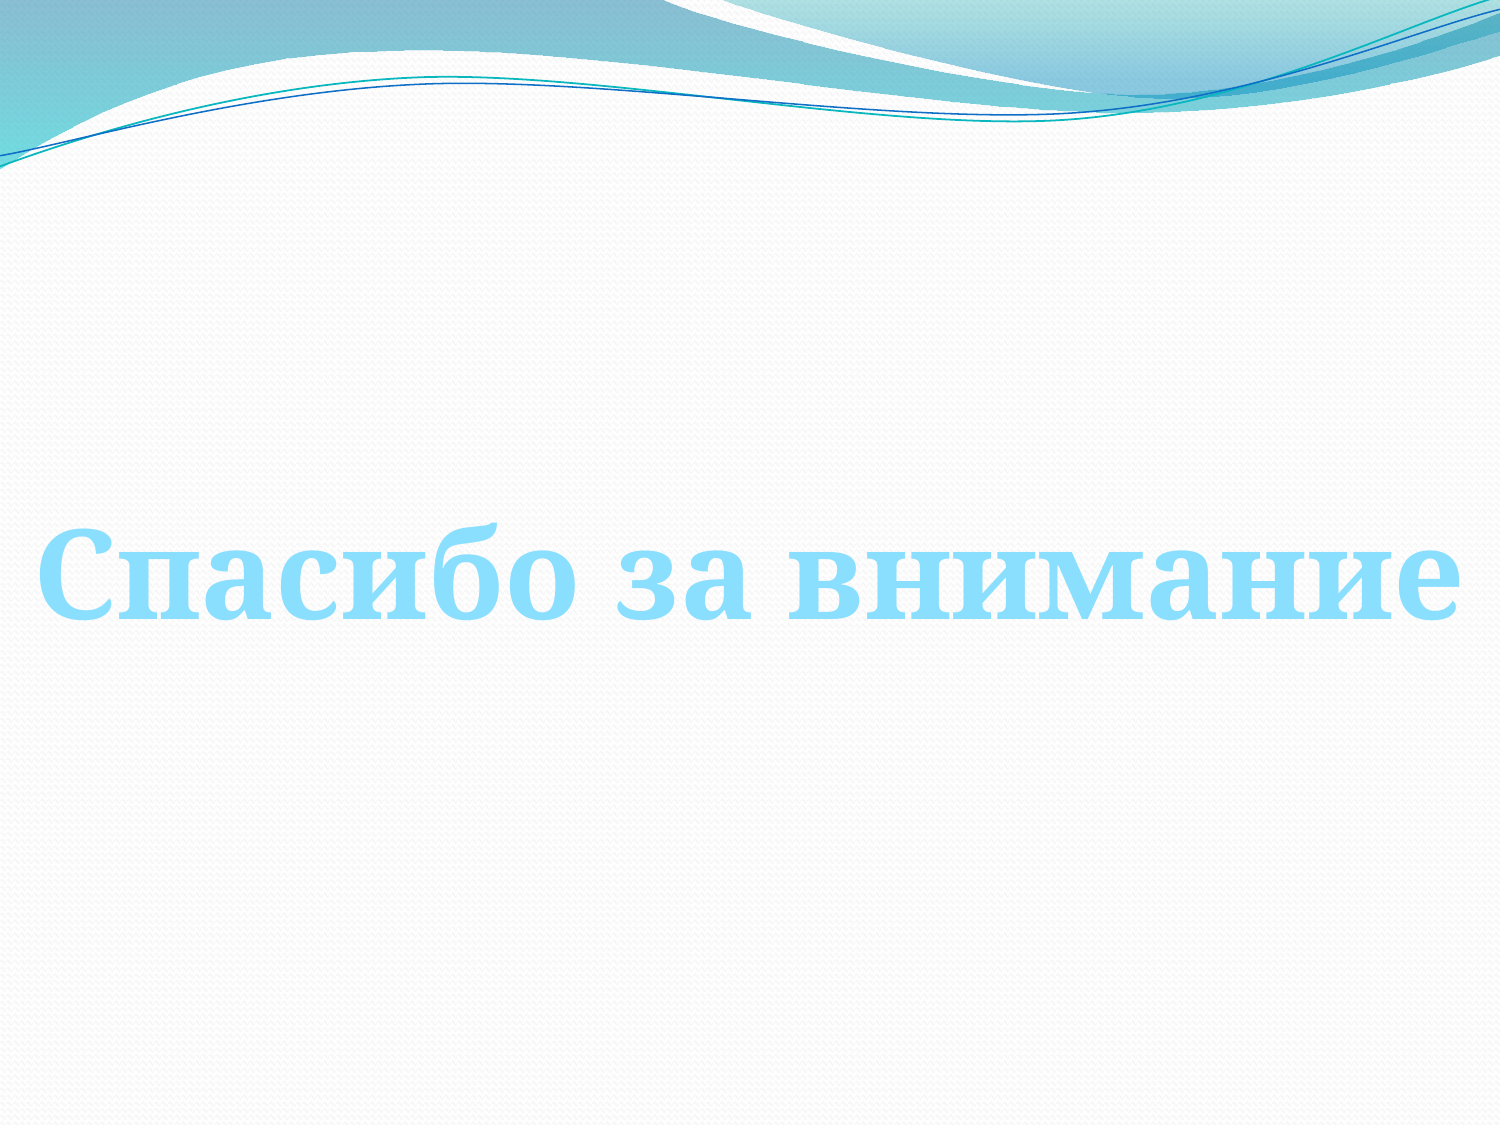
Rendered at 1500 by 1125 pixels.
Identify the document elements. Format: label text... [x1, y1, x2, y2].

text_box Спасибо за внимание [18, 486, 1482, 652]
